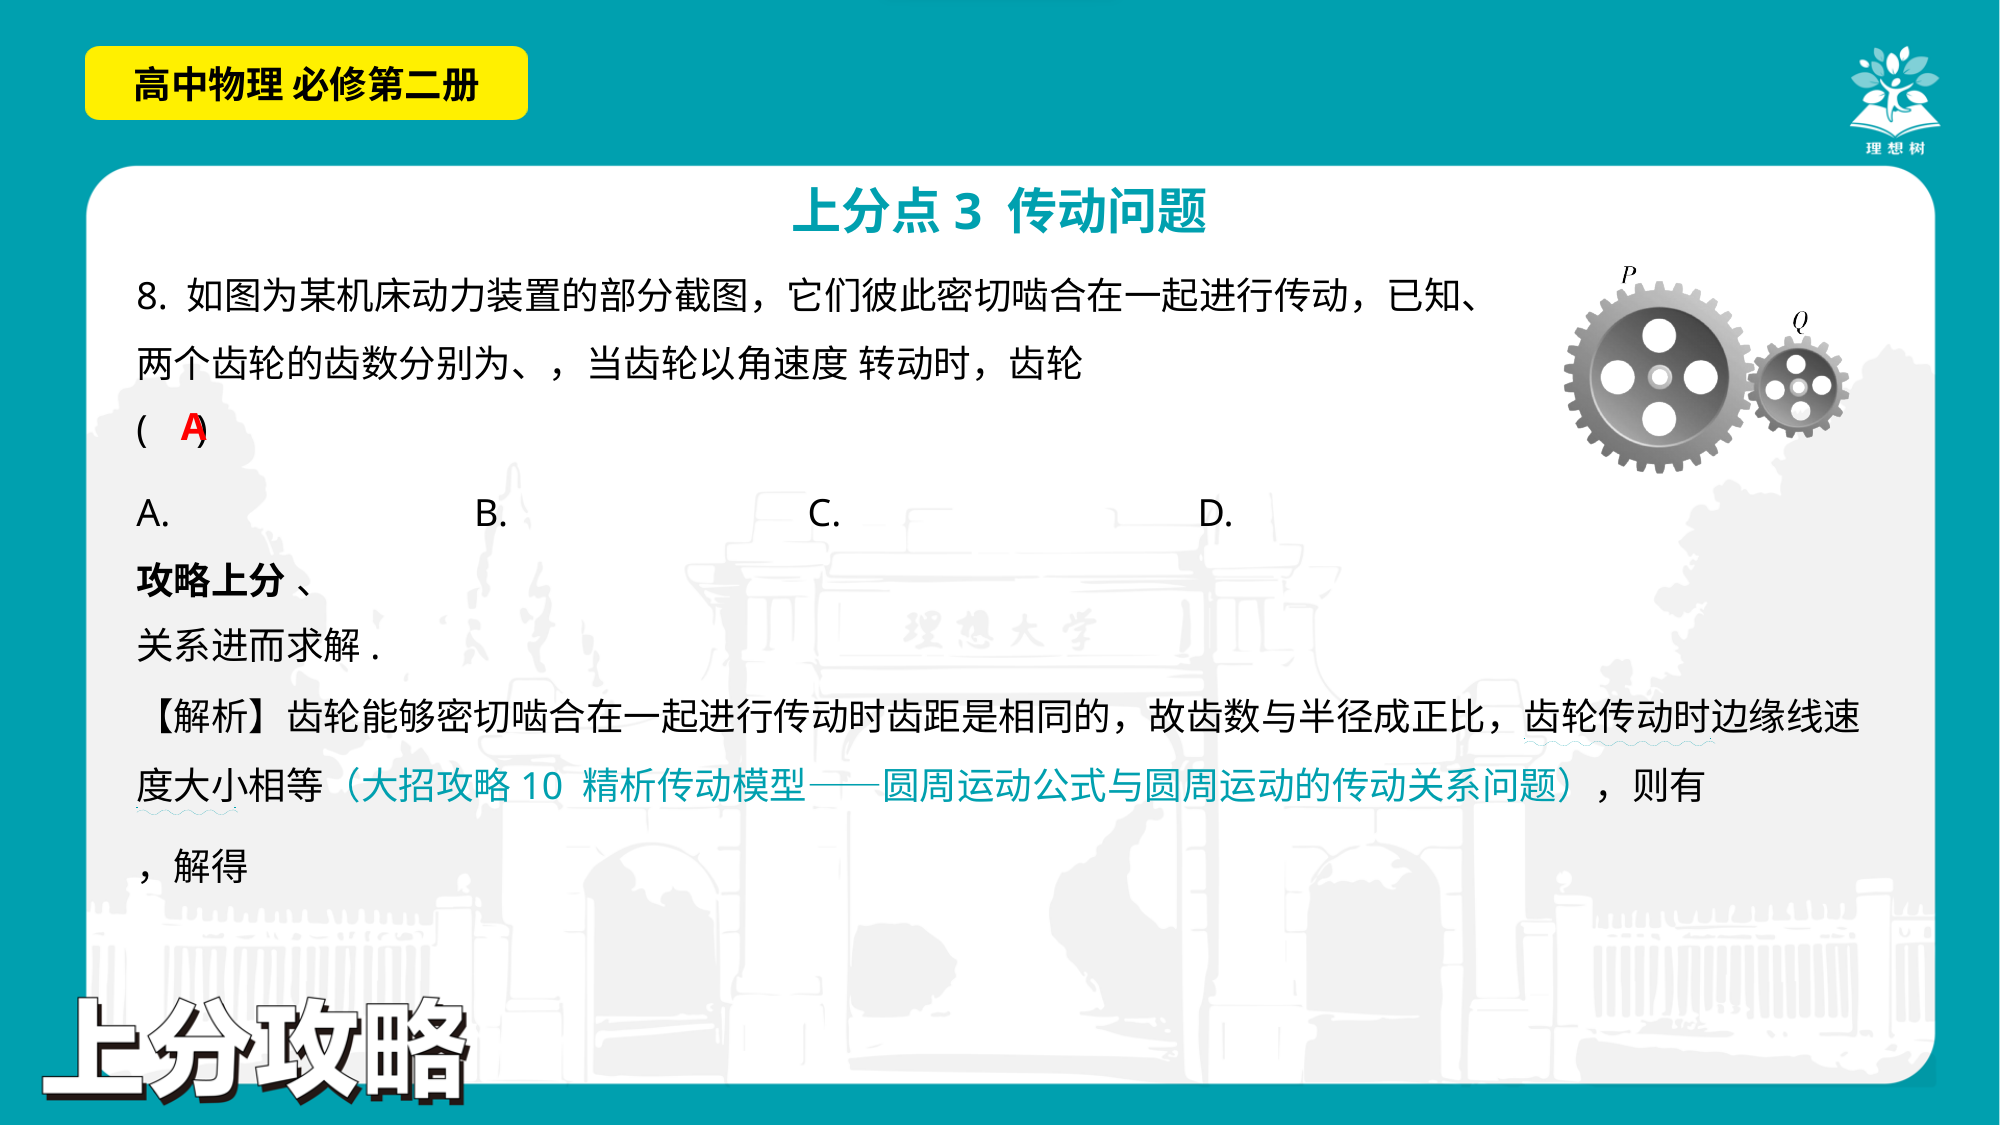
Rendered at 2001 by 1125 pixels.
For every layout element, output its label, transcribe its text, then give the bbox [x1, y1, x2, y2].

text_box A [166, 383, 221, 442]
picture [0, 0, 2000, 1125]
text_box . . [1523, 669, 1874, 739]
text_box . . [135, 737, 325, 808]
